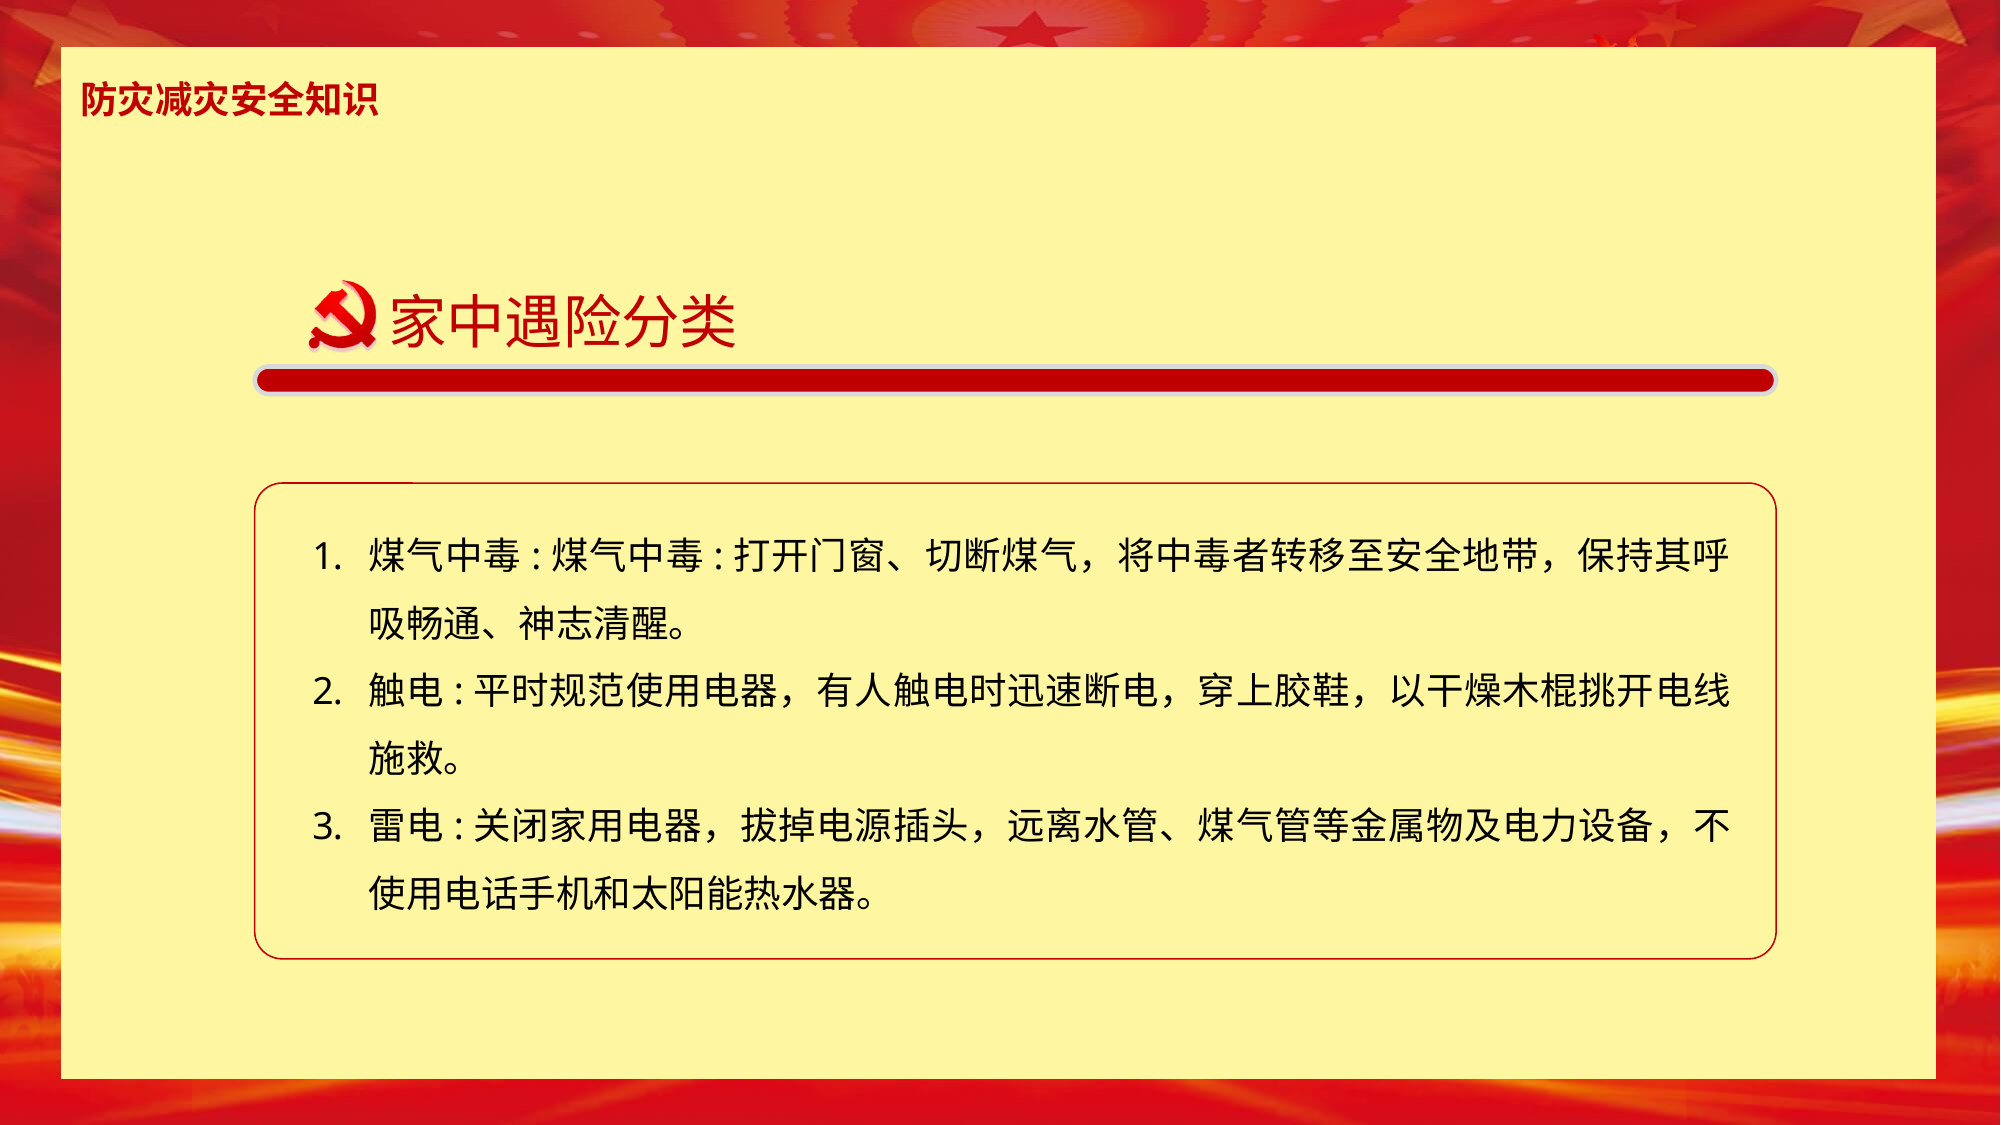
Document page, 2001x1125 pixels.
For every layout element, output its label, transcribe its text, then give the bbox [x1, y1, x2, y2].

text_box 防灾减灾安全知识 [65, 68, 395, 129]
picture [0, 0, 2000, 1125]
text_box [61, 47, 1936, 1079]
text_box [254, 483, 1777, 959]
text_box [254, 365, 1777, 427]
text_box 煤气中毒:煤气中毒:打开门窗、切断煤气，将中毒者转移至安全地带，保持其呼吸畅通、神志清醒。 触电:平时规范使用电器，有人触电时迅速断电，穿上胶鞋，以干燥木棍挑开电线施救。 雷电:关闭家用电器，拔掉电源插头，远离水管、煤气管等金属物及电力设备，不使用电话手机和太阳能热水器。 [297, 502, 1746, 922]
text_box 家中遇险分类 [373, 277, 1777, 363]
